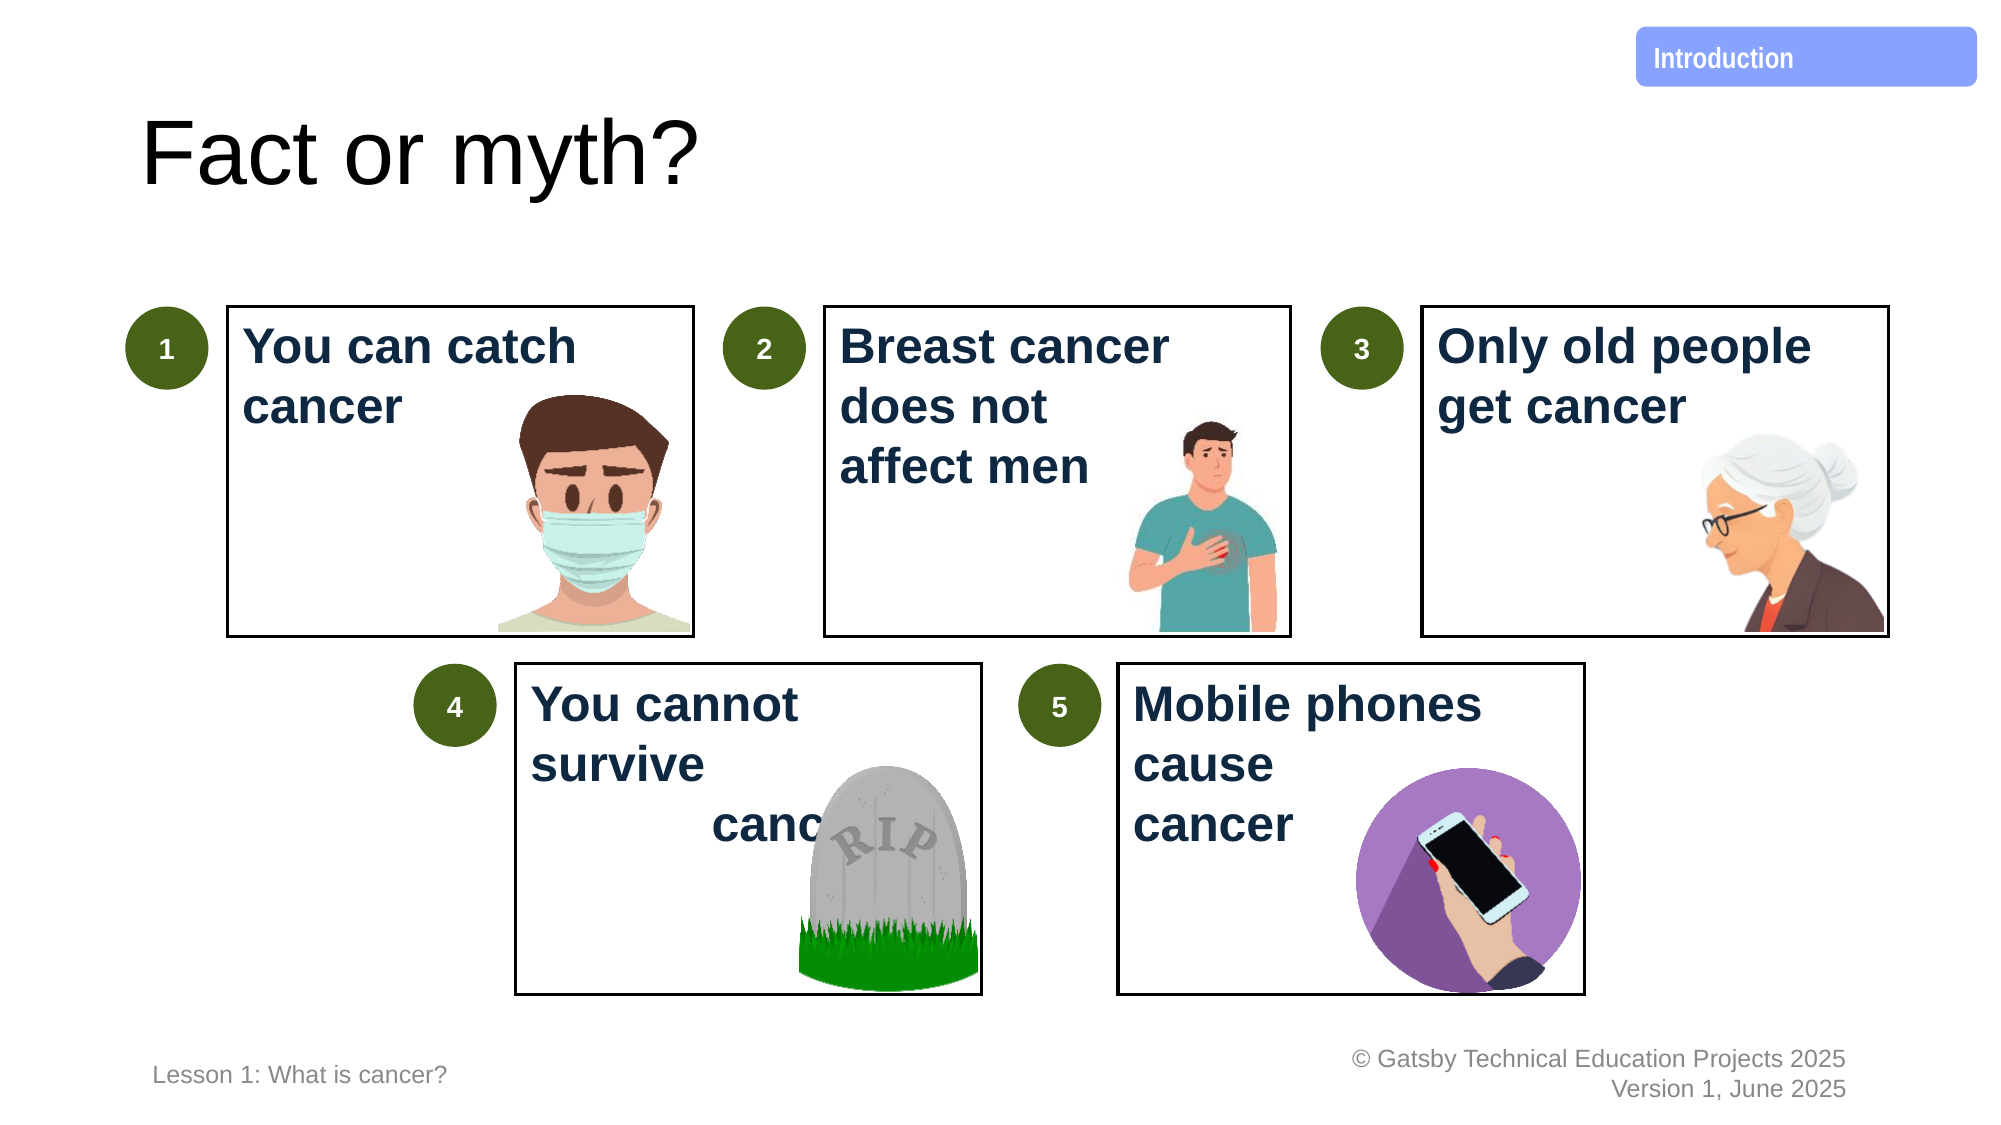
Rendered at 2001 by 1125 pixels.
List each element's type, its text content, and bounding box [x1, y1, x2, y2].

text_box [1421, 306, 1889, 638]
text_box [226, 306, 694, 638]
text_box 1 [125, 306, 209, 390]
text_box 2 [722, 306, 806, 390]
text_box Introduction [1636, 26, 1978, 87]
text_box 4 [413, 663, 497, 747]
text_box 3 [1320, 306, 1404, 390]
title Fact or myth? [125, 45, 1219, 264]
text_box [1117, 663, 1585, 995]
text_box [515, 663, 982, 998]
text_box 5 [1018, 663, 1102, 747]
list Lesson 1: What is cancer? [137, 1042, 829, 1103]
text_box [824, 306, 1292, 638]
